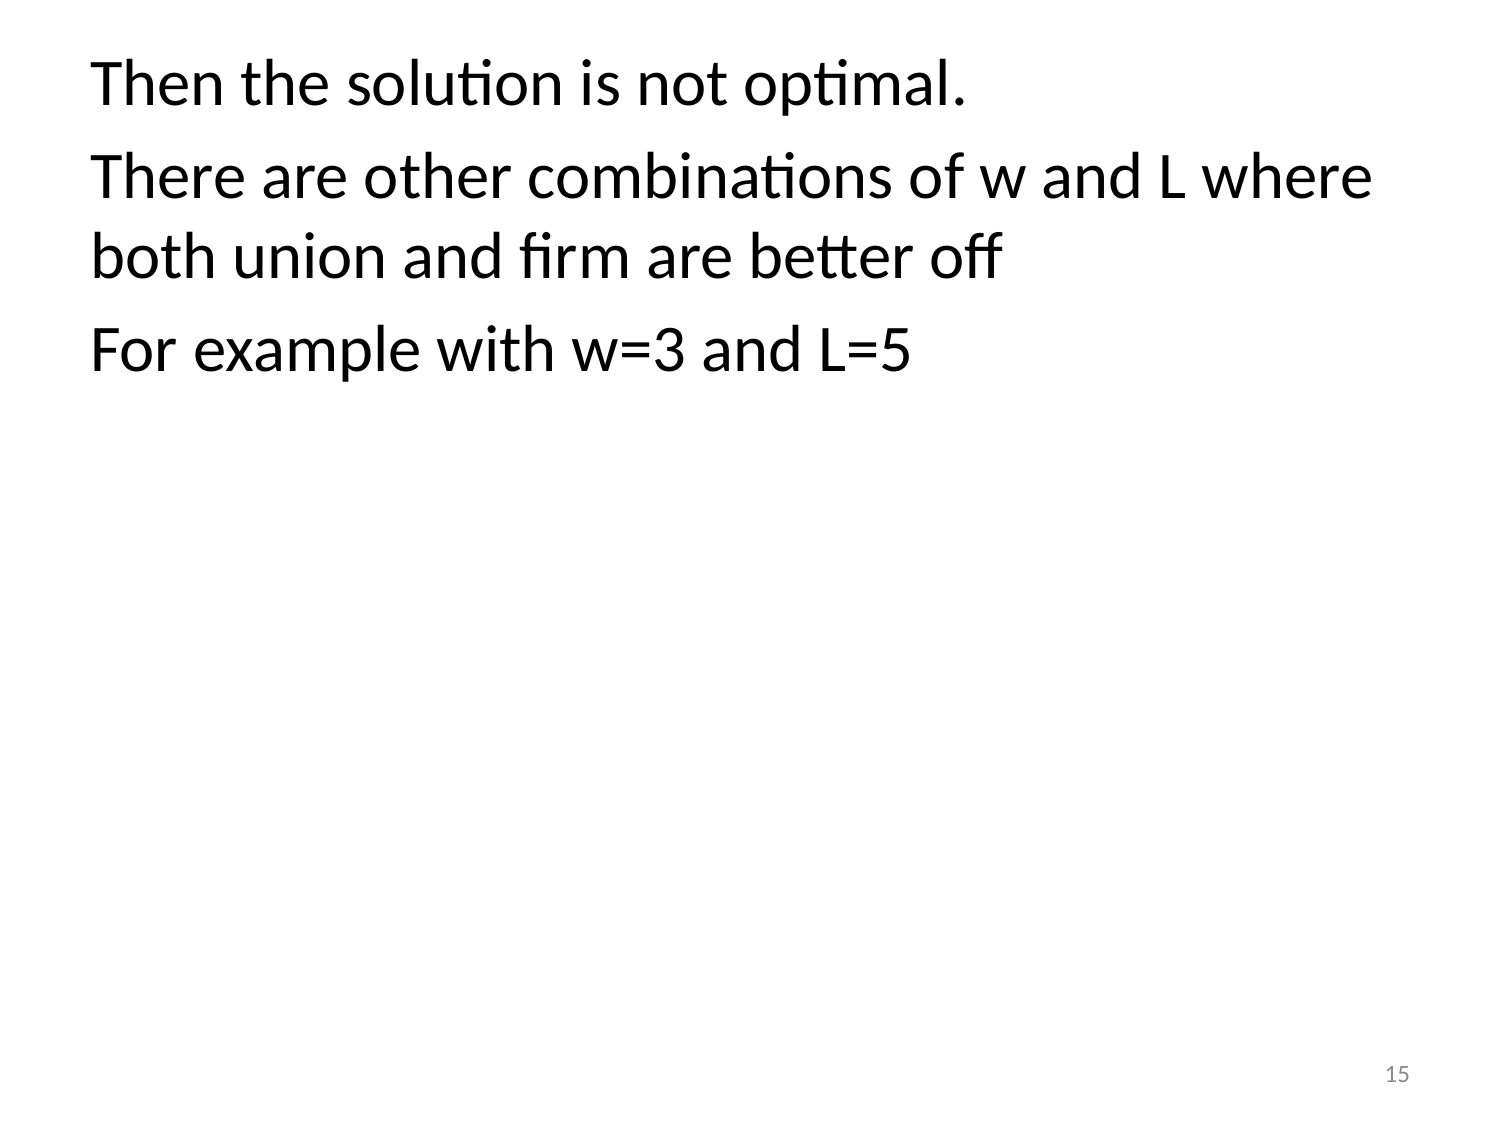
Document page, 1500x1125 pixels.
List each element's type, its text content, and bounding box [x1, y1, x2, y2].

list Then the solution is not optimal. There are other combinations of w and L where both union and firm are better off For example with w=3 and L=5 [75, 30, 1425, 1005]
slide_number 15 [1074, 1042, 1425, 1103]
